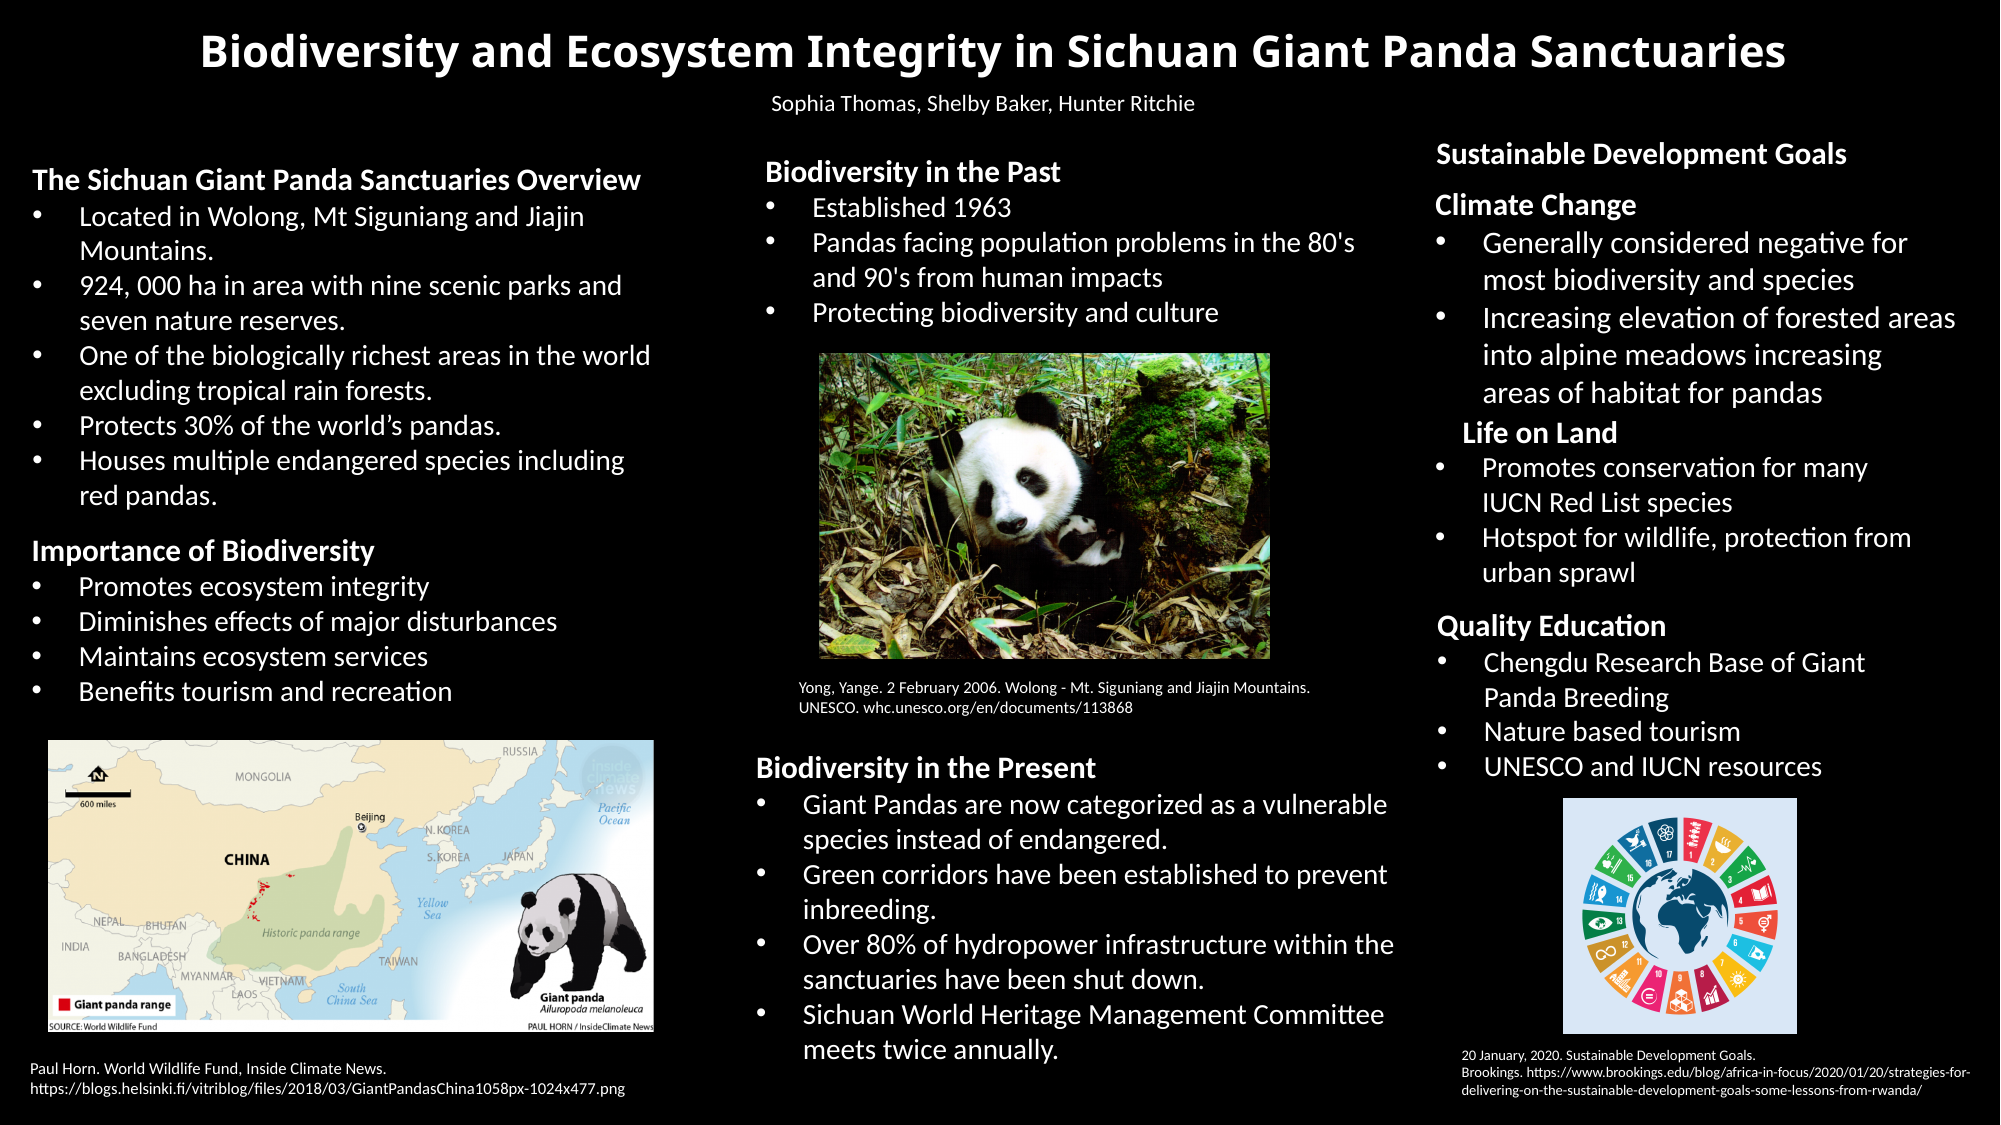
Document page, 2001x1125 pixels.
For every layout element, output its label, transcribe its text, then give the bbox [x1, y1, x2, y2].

title Biodiversity and Ecosystem Integrity in Sichuan Giant Panda Sanctuaries [14, 17, 1984, 84]
subtitle Sophia Thomas, Shelby Baker, Hunter Ritchie [233, 84, 1734, 125]
text_box Yong, Yange. 2 February 2006. Wolong - Mt. Siguniang and Jiajin Mountains. UNESCO. whc.unesco.org/en/documents/113868 [784, 669, 1355, 724]
text_box 20 January, 2020. Sustainable Development Goals. Brookings. https://www.brookings.edu/blog/africa-in-focus/2020/01/20/strategies-for-delivering-on-the-sustainable-development-goals-some-lessons-from-rwanda/ [1446, 1038, 2000, 1106]
picture [819, 353, 1270, 659]
text_box Life on Land [1447, 404, 1969, 458]
text_box Promotes conservation for many IUCN Red List species Hotspot for wildlife, protection from urban sprawl [1420, 441, 1940, 676]
picture [47, 740, 654, 1032]
text_box [17, 582, 639, 636]
text_box Quality Education Chengdu Research Base of Giant Panda Breeding Nature based tourism UNESCO and IUCN resources [1422, 676, 1886, 791]
text_box Paul Horn. World Wildlife Fund, Inside Climate News. https://blogs.helsinki.fi/vitriblog/files/2018/03/GiantPandasChina1058px-1024x477.png [15, 1050, 710, 1106]
text_box Importance of Biodiversity Promotes ecosystem integrity Diminishes effects of major disturbances Maintains ecosystem services Benefits tourism and recreation [16, 522, 639, 805]
text_box Biodiversity in the Present Giant Pandas are now categorized as a vulnerable species instead of endangered. Green corridors have been established to prevent inbreeding. Over 80% of hydropower infrastructure within the sanctuaries have been shut down. Sichuan World Heritage Management Committee meets twice annually. [741, 740, 1420, 1073]
text_box Sustainable Development Goals [1421, 126, 1879, 177]
text_box Climate Change Generally considered negative for most biodiversity and species Increasing elevation of forested areas into alpine meadows increasing areas of habitat for pandas [1420, 177, 1973, 455]
picture [1563, 798, 1798, 1034]
text_box Biodiversity in the Past Established 1963 Pandas facing population problems in the 80's and 90's from human impacts Protecting biodiversity and culture [750, 143, 1388, 601]
text_box The Sichuan Giant Panda Sanctuaries Overview Located in Wolong, Mt Siguniang and Jiajin Mountains. 924, 000 ha in area with nine scenic parks and seven nature reserves. One of the biologically richest areas in the world excluding tropical rain forests. Protects 30% of the world’s pandas. Houses multiple endangered species including red pandas. [17, 151, 675, 519]
